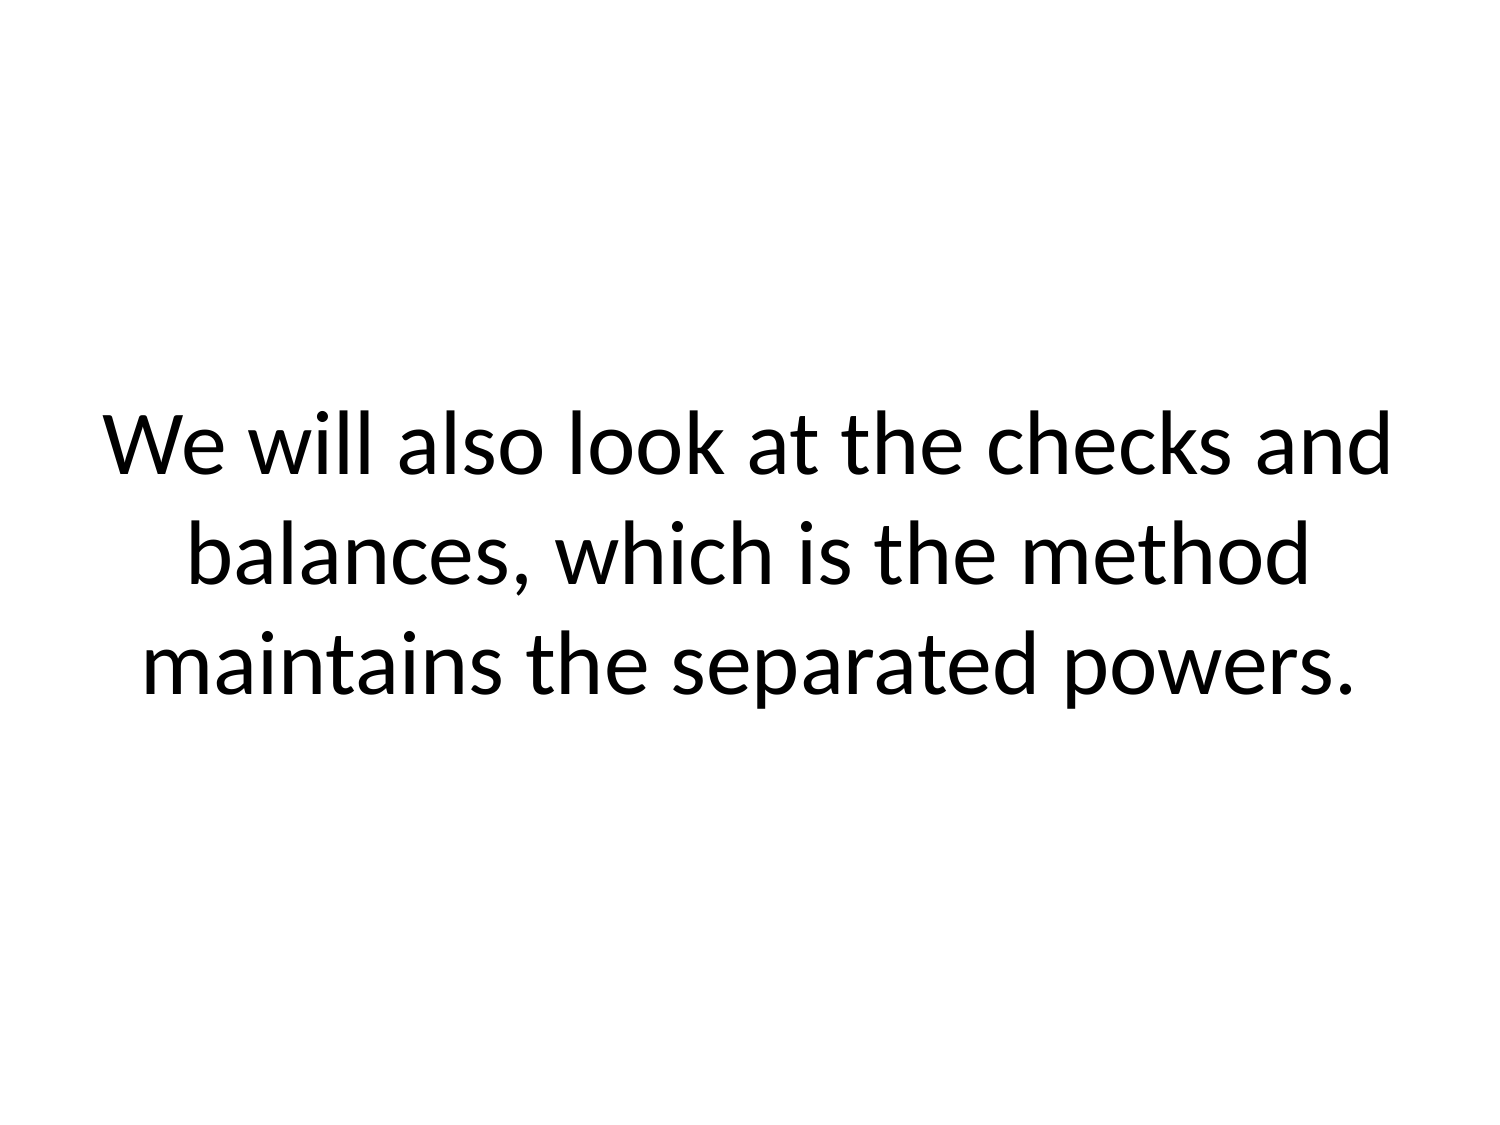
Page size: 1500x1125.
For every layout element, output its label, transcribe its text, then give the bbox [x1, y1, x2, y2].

title We will also look at the checks and balances, which is the method maintains the separated powers. [74, 44, 1426, 1051]
